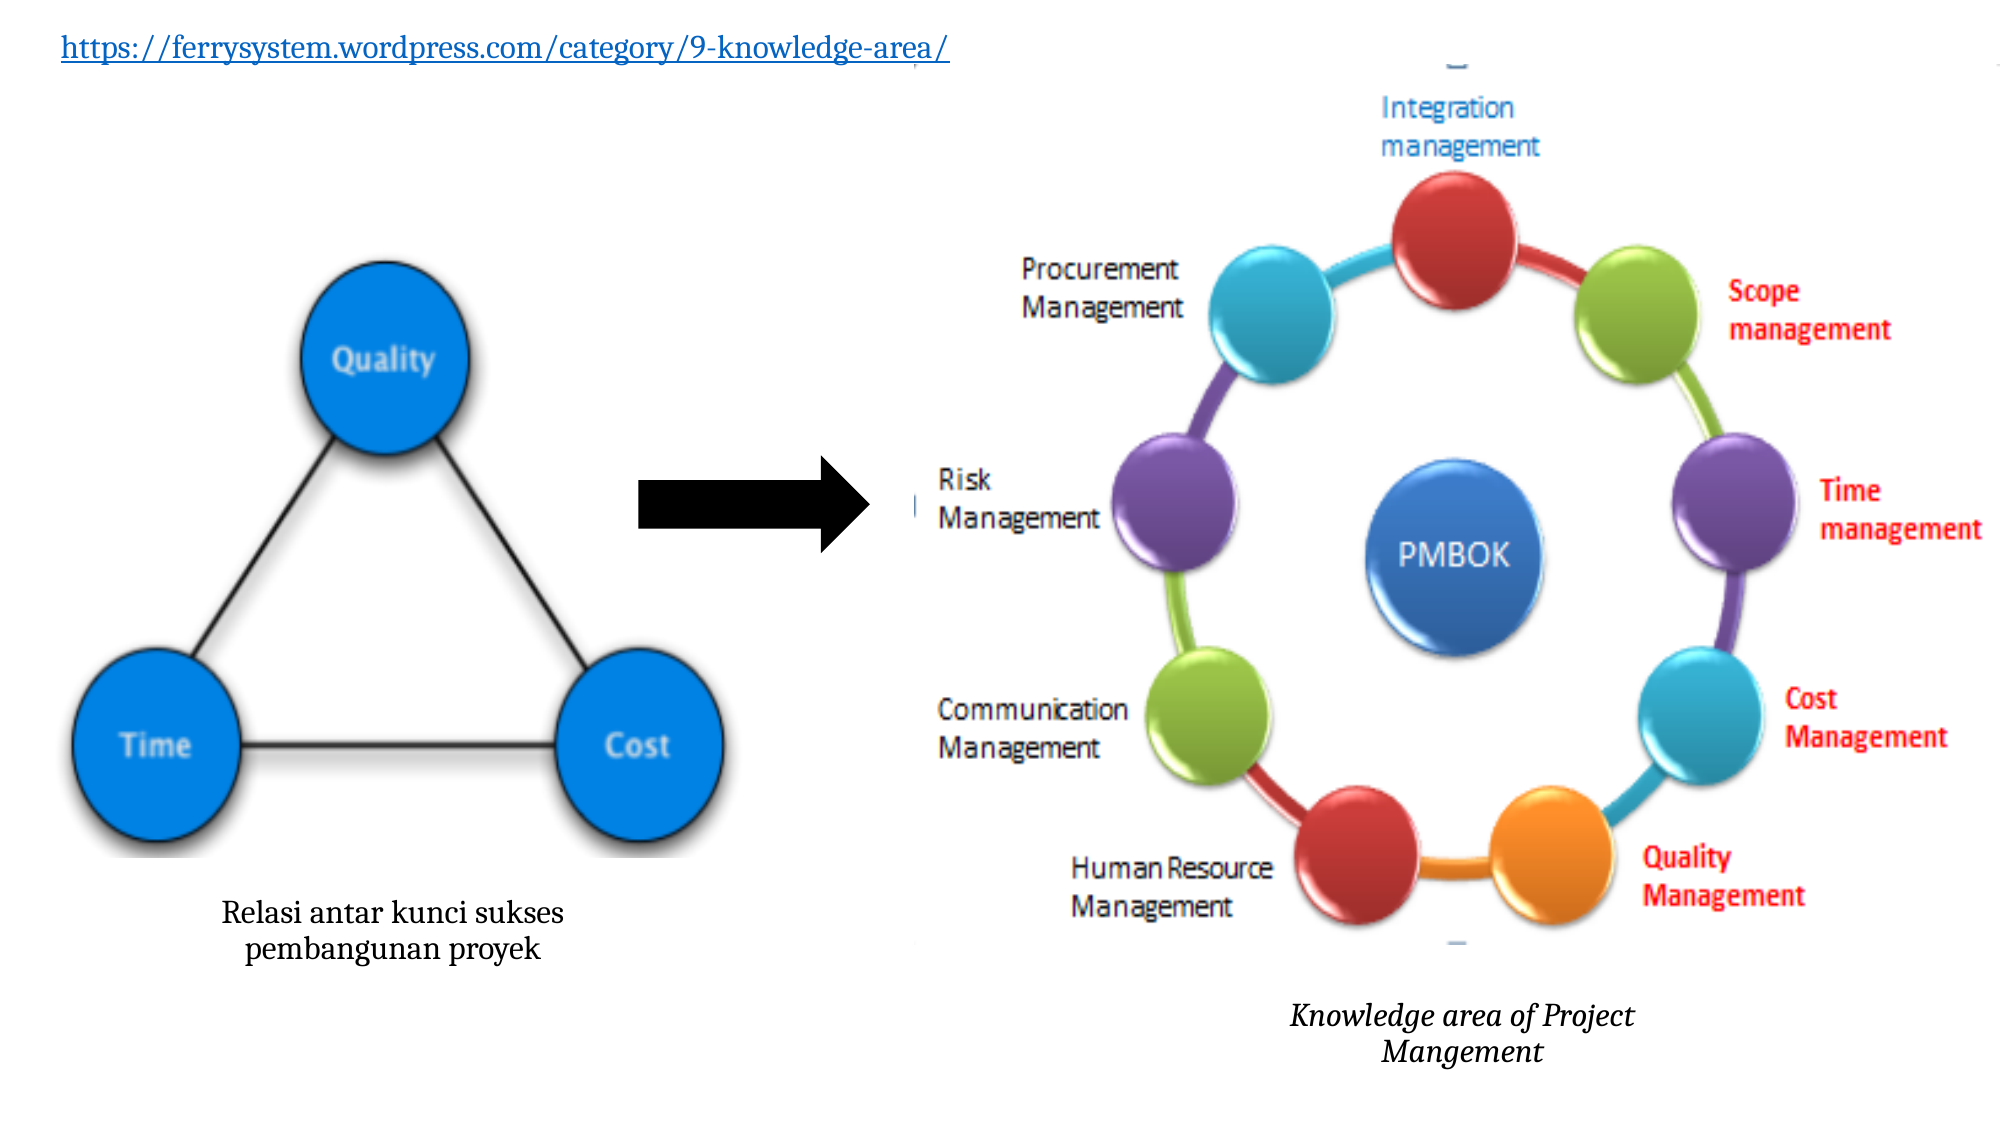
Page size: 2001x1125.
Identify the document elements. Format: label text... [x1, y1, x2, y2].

text_box Knowledge area of Project Mangement [1250, 990, 1675, 1125]
subtitle Relasi antar kunci sukses pembangunan proyek [180, 887, 606, 1023]
text_box [748, 455, 870, 554]
picture [914, 64, 2000, 945]
text_box https://ferrysystem.wordpress.com/category/9-knowledge-area/ [45, 18, 966, 73]
picture [49, 243, 748, 858]
